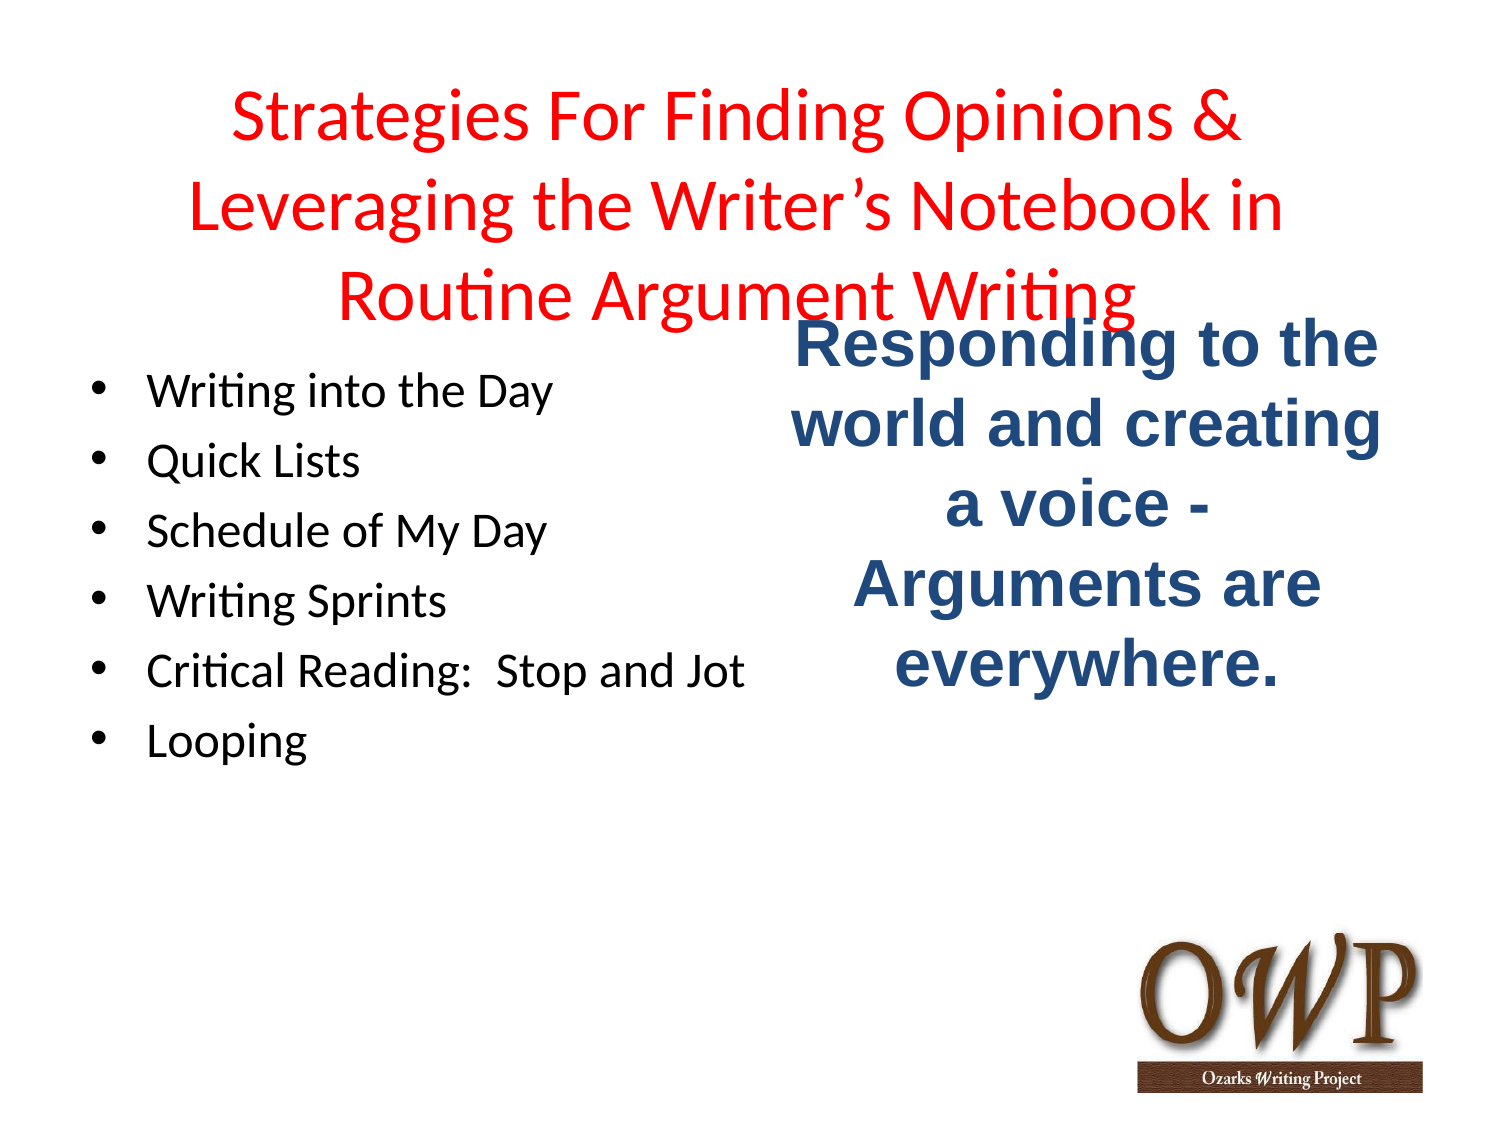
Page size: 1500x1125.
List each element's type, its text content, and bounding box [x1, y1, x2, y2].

text_box Responding to the world and creating a voice - Arguments are everywhere. [774, 399, 1400, 600]
title Strategies For Finding Opinions & Leveraging the Writer’s Notebook in Routine Argument Writing [50, 87, 1425, 313]
picture [1137, 924, 1424, 1093]
list Writing into the Day Quick Lists Schedule of My Day Writing Sprints Critical Reading: Stop and Jot Looping [75, 350, 1425, 863]
